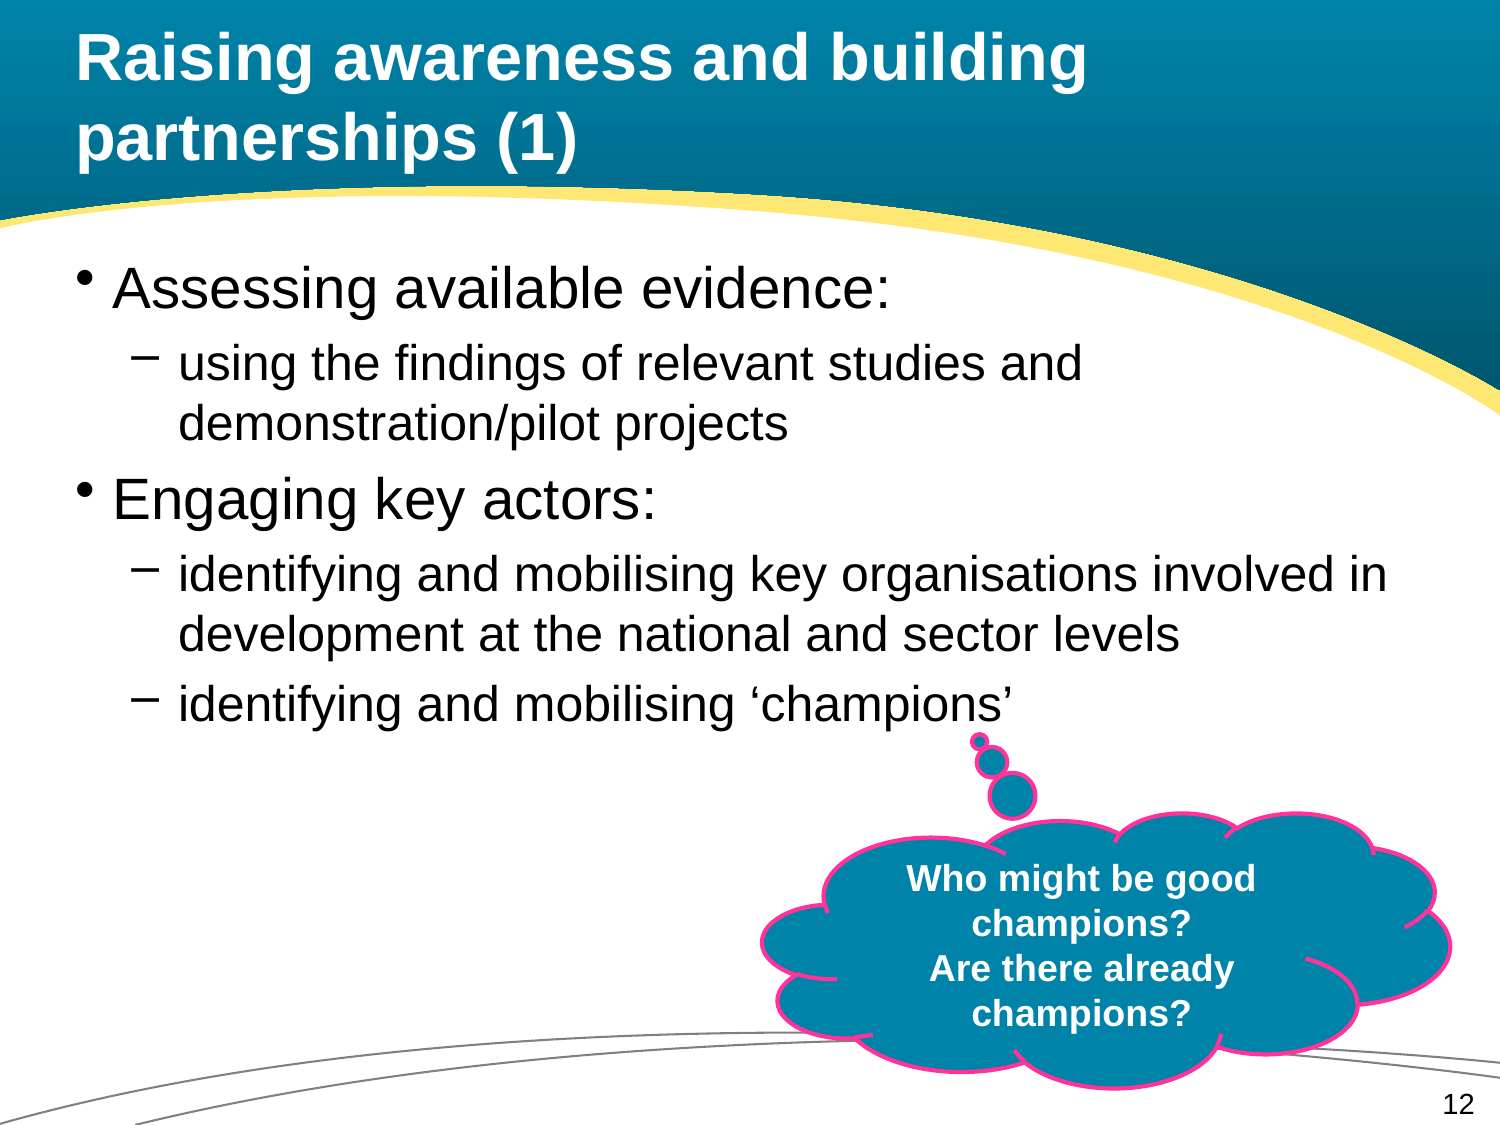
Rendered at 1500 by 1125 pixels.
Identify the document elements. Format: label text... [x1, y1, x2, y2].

title Raising awareness and building partnerships (1) [74, 0, 1476, 188]
slide_number 12 [1124, 1084, 1476, 1113]
text_box Who might be good champions? Are there already champions? [821, 1038, 1338, 1091]
list Assessing available evidence: using the findings of relevant studies and demonstration/pilot projects Engaging key actors: identifying and mobilising key organisations involved in development at the national and sector levels identifying and mobilising ‘champions’ [74, 249, 1476, 1038]
